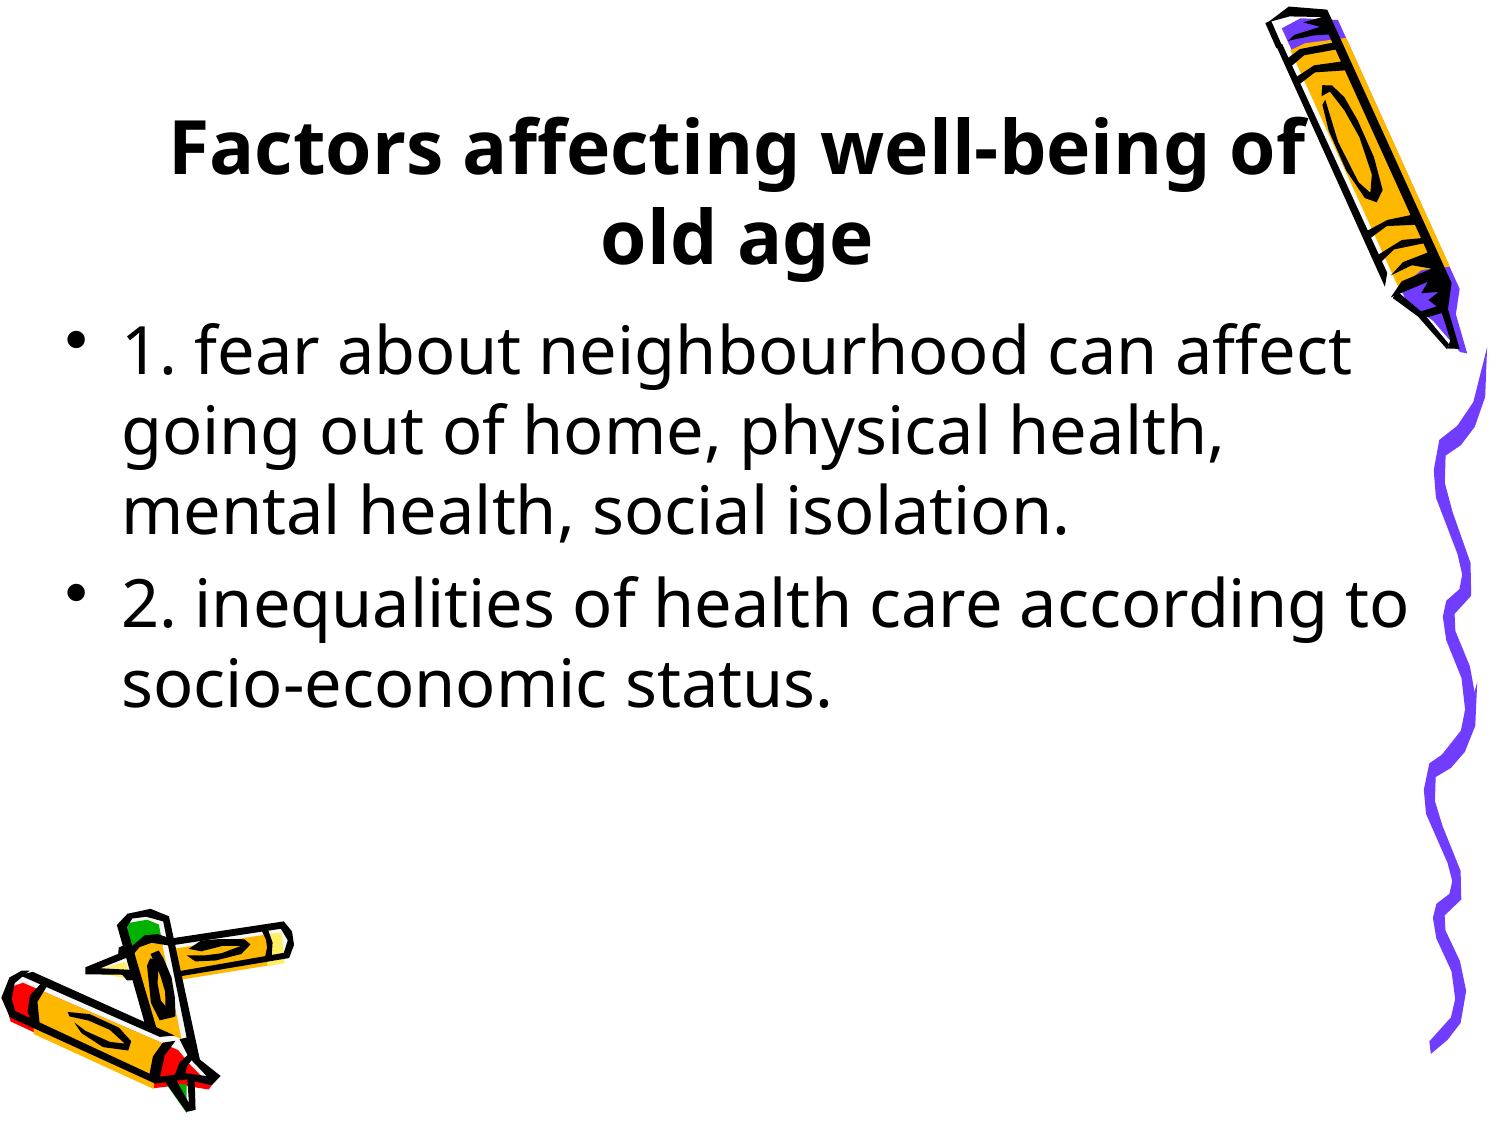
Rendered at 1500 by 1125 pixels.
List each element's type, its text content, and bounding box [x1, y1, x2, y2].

title Factors affecting well-being of old age [112, 24, 1363, 288]
list 1. fear about neighbourhood can affect going out of home, physical health, mental health, social isolation. 2. inequalities of health care according to socio-economic status. [49, 299, 1438, 1088]
